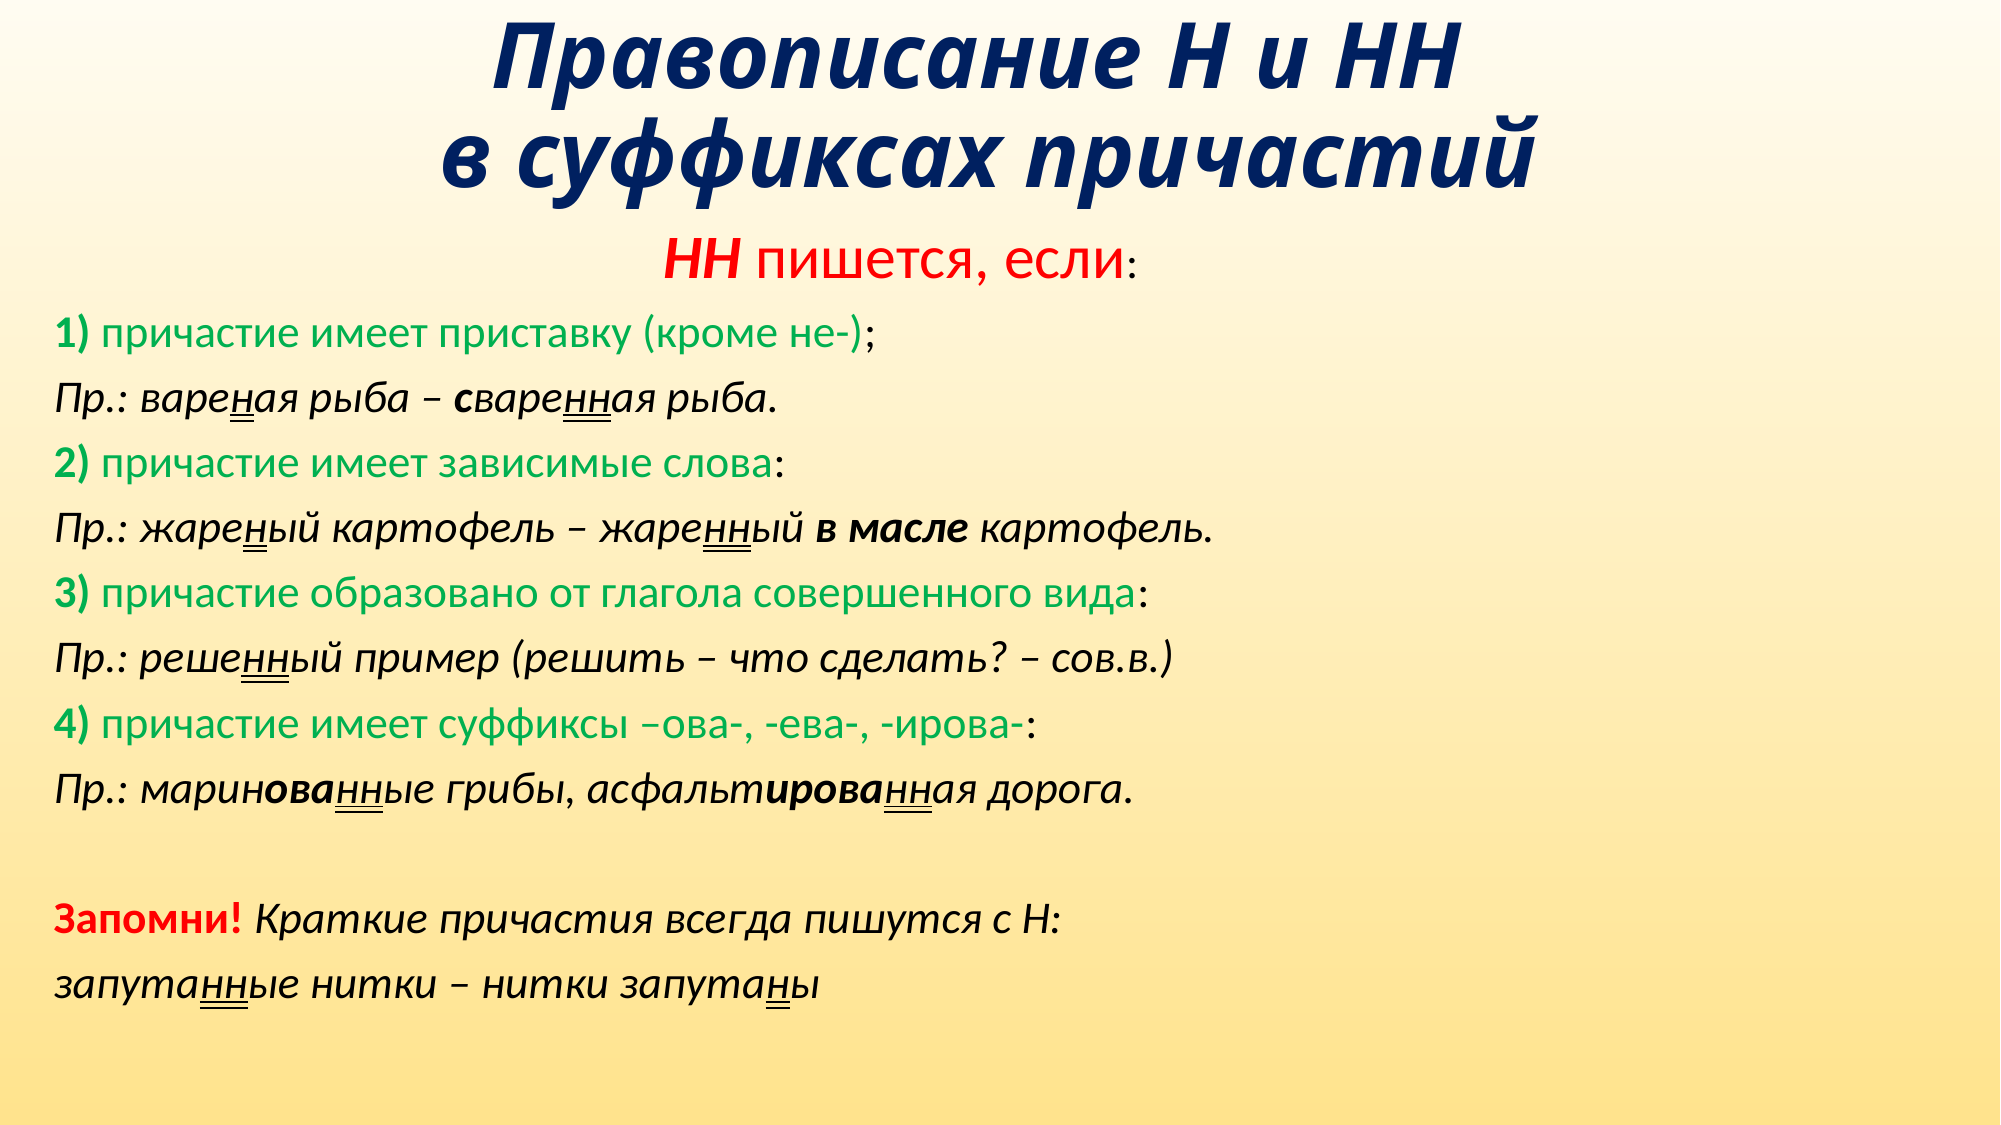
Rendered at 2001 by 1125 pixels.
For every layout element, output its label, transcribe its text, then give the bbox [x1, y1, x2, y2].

title Правописание Н и НН в суффиксах причастий [126, 0, 1852, 218]
list НН пишется, если: 1) причастие имеет приставку (кроме не-); Пр.: вареная рыба – сваренная рыба. 2) причастие имеет зависимые слова: Пр.: жареный картофель – жаренный в масле картофель. 3) причастие образовано от глагола совершенного вида: Пр.: решенный пример (решить – что сделать? – сов.в.) 4) причастие имеет суффиксы –ова-, -ева-, -ирова-: Пр.: маринованные грибы, асфальтированная дорога. Запомни! Краткие причастия всегда пишутся с Н: запутанные нитки – нитки запутаны [38, 217, 1764, 1019]
